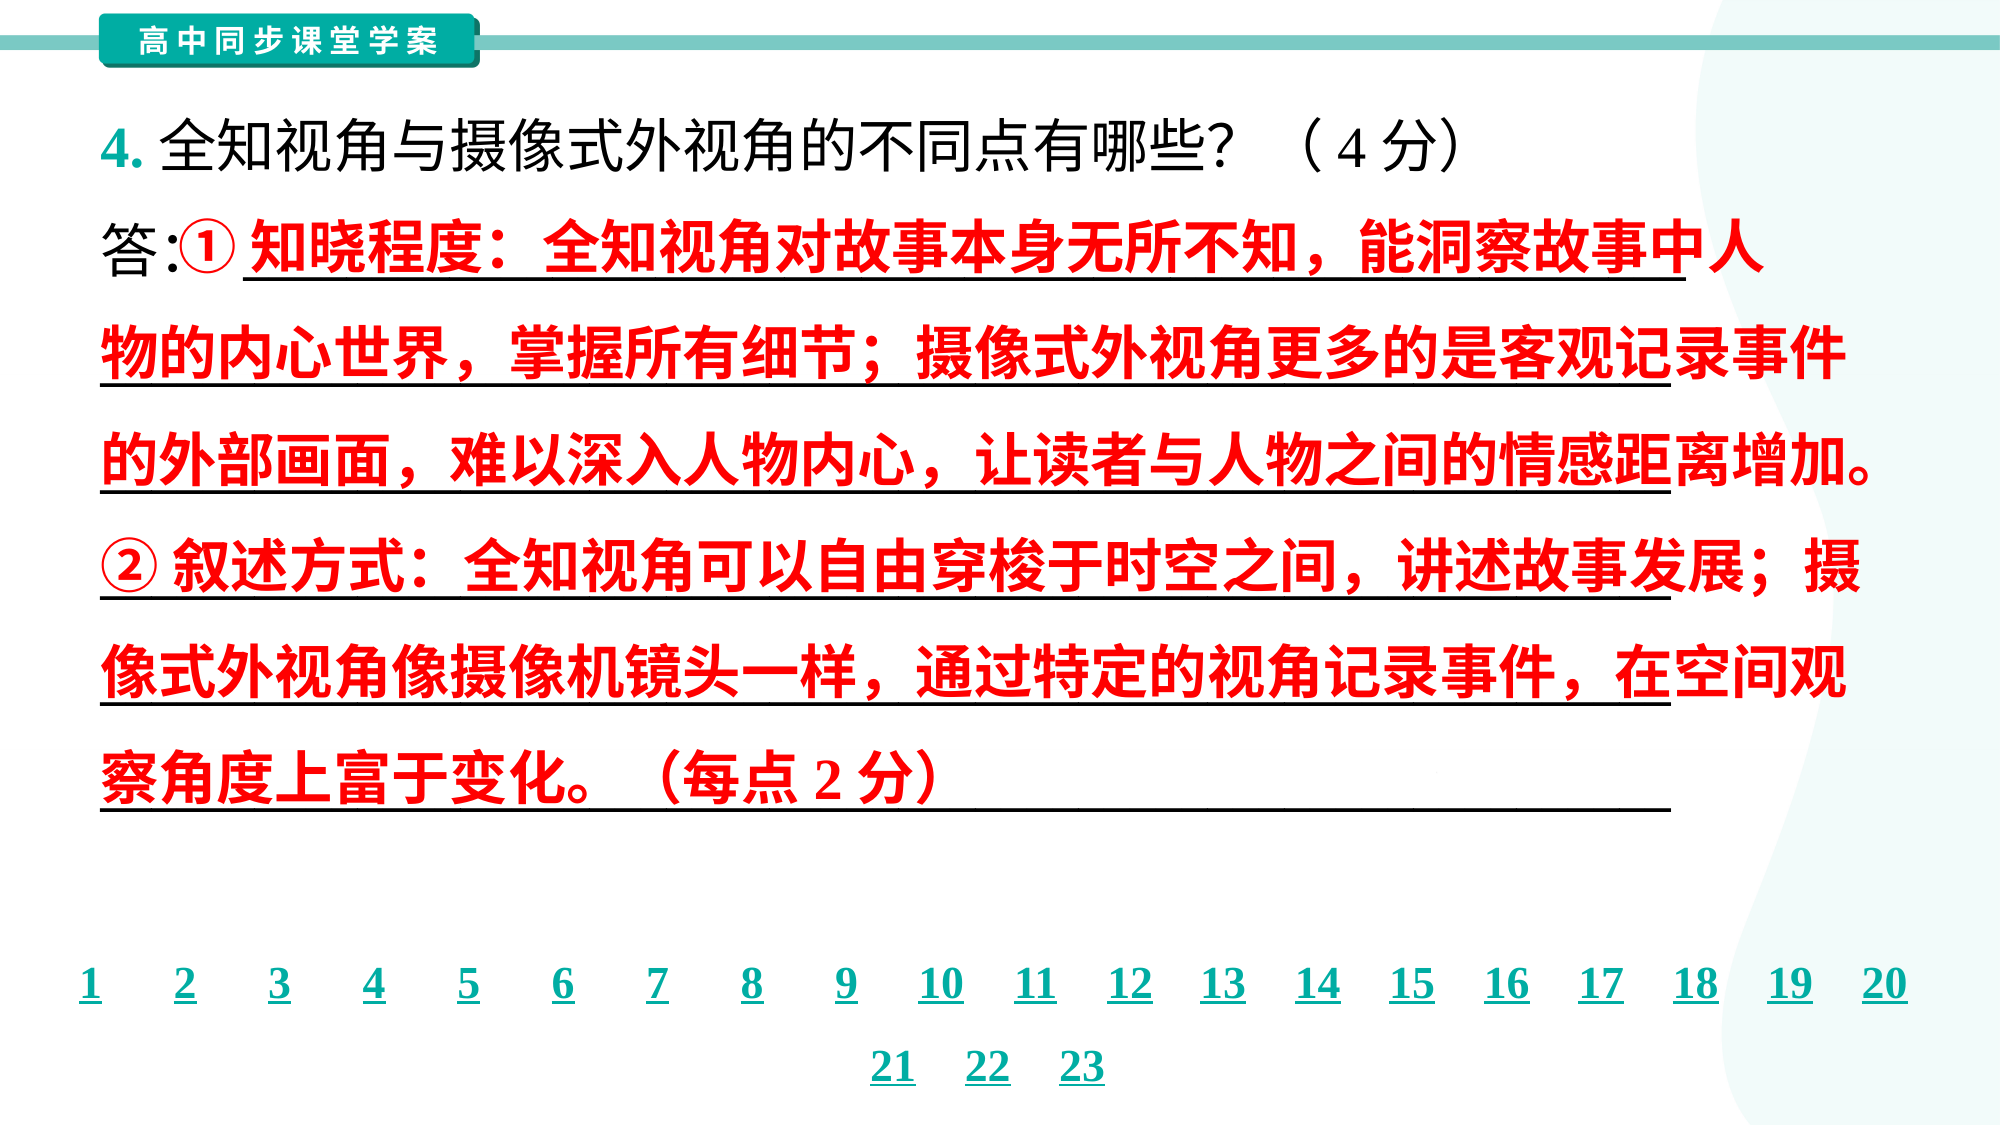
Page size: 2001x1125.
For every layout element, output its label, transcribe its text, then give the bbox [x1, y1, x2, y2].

text_box ①知晓程度：全知视角对故事本身无所不知，能洞察故事中人 物的内心世界，掌握所有细节；摄像式外视角更多的是客观记录事件 的外部画面，难以深入人物内心，让读者与人物之间的情感距离增加。 ②叙述方式：全知视角可以自由穿梭于时空之间，讲述故事发展；摄 像式外视角像摄像机镜头一样，通过特定的视角记录事件，在空间观 察角度上富于变化。（每点2分） [100, 173, 1899, 812]
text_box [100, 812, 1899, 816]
text_box 4.全知视角与摄像式外视角的不同点有哪些？（4分） [100, 76, 1899, 173]
picture [0, 0, 2000, 1125]
